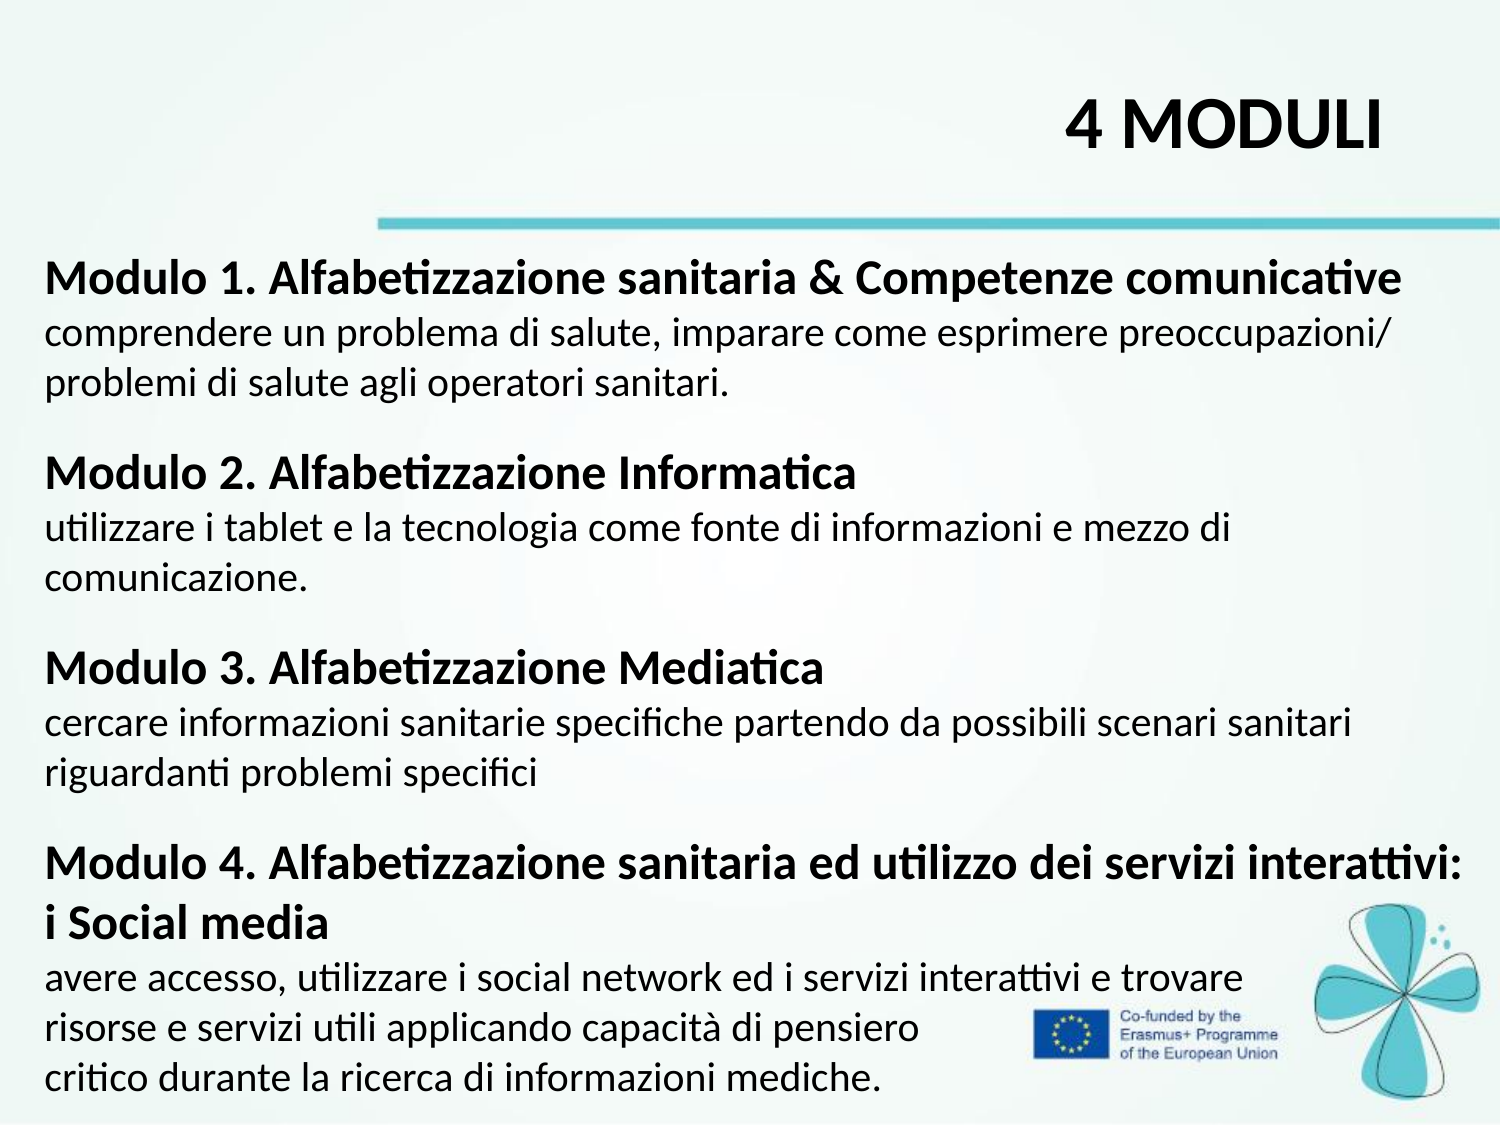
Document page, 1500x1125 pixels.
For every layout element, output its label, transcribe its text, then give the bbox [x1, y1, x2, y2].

text_box Modulo 1. Alfabetizzazione sanitaria & Competenze comunicative comprendere un problema di salute, imparare come esprimere preoccupazioni/ problemi di salute agli operatori sanitari. Modulo 2. Alfabetizzazione Informatica utilizzare i tablet e la tecnologia come fonte di informazioni e mezzo di comunicazione. Modulo 3. Alfabetizzazione Mediatica cercare informazioni sanitarie specifiche partendo da possibili scenari sanitari riguardanti problemi specifici Modulo 4. Alfabetizzazione sanitaria ed utilizzo dei servizi interattivi: i Social media avere accesso, utilizzare i social network ed i servizi interattivi e trovare risorse e servizi utili applicando capacità di pensiero critico durante la ricerca di informazioni mediche. [29, 236, 1500, 1107]
text_box 4 Moduli [1050, 66, 1500, 171]
picture [0, 0, 1500, 1125]
